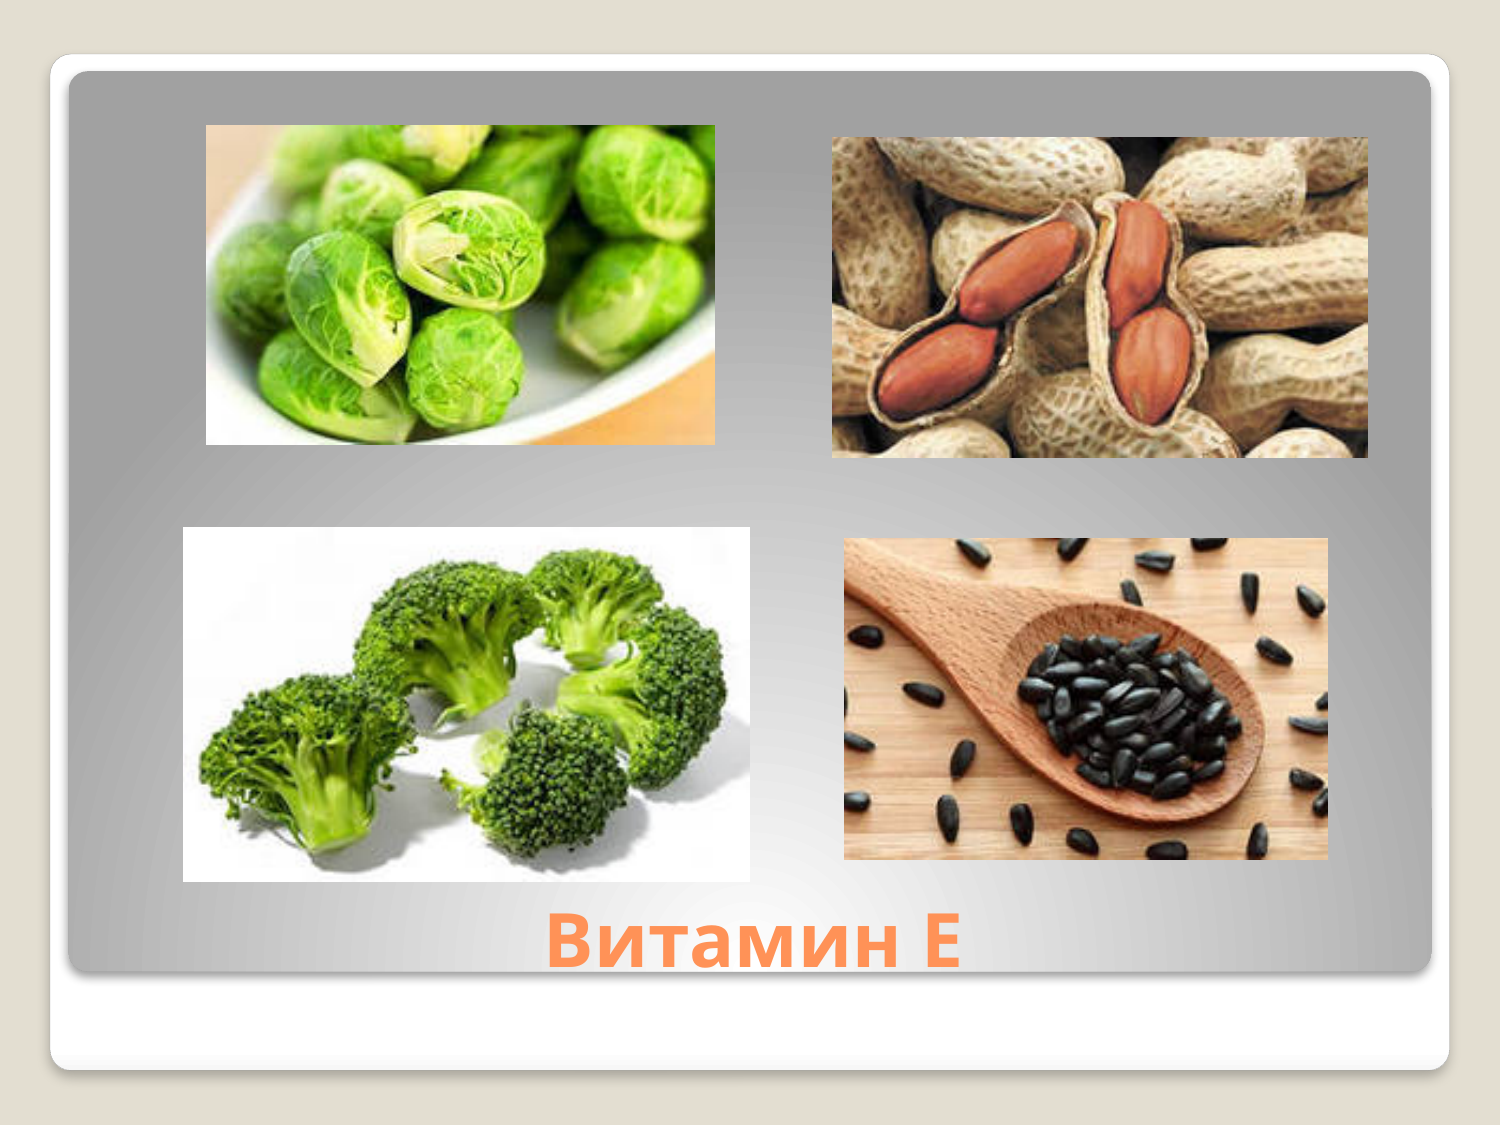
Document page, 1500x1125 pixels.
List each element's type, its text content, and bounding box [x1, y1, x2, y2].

picture [182, 526, 751, 882]
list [832, 136, 1368, 459]
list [206, 125, 716, 445]
picture [844, 538, 1328, 860]
title Витамин Е [82, 817, 1425, 991]
